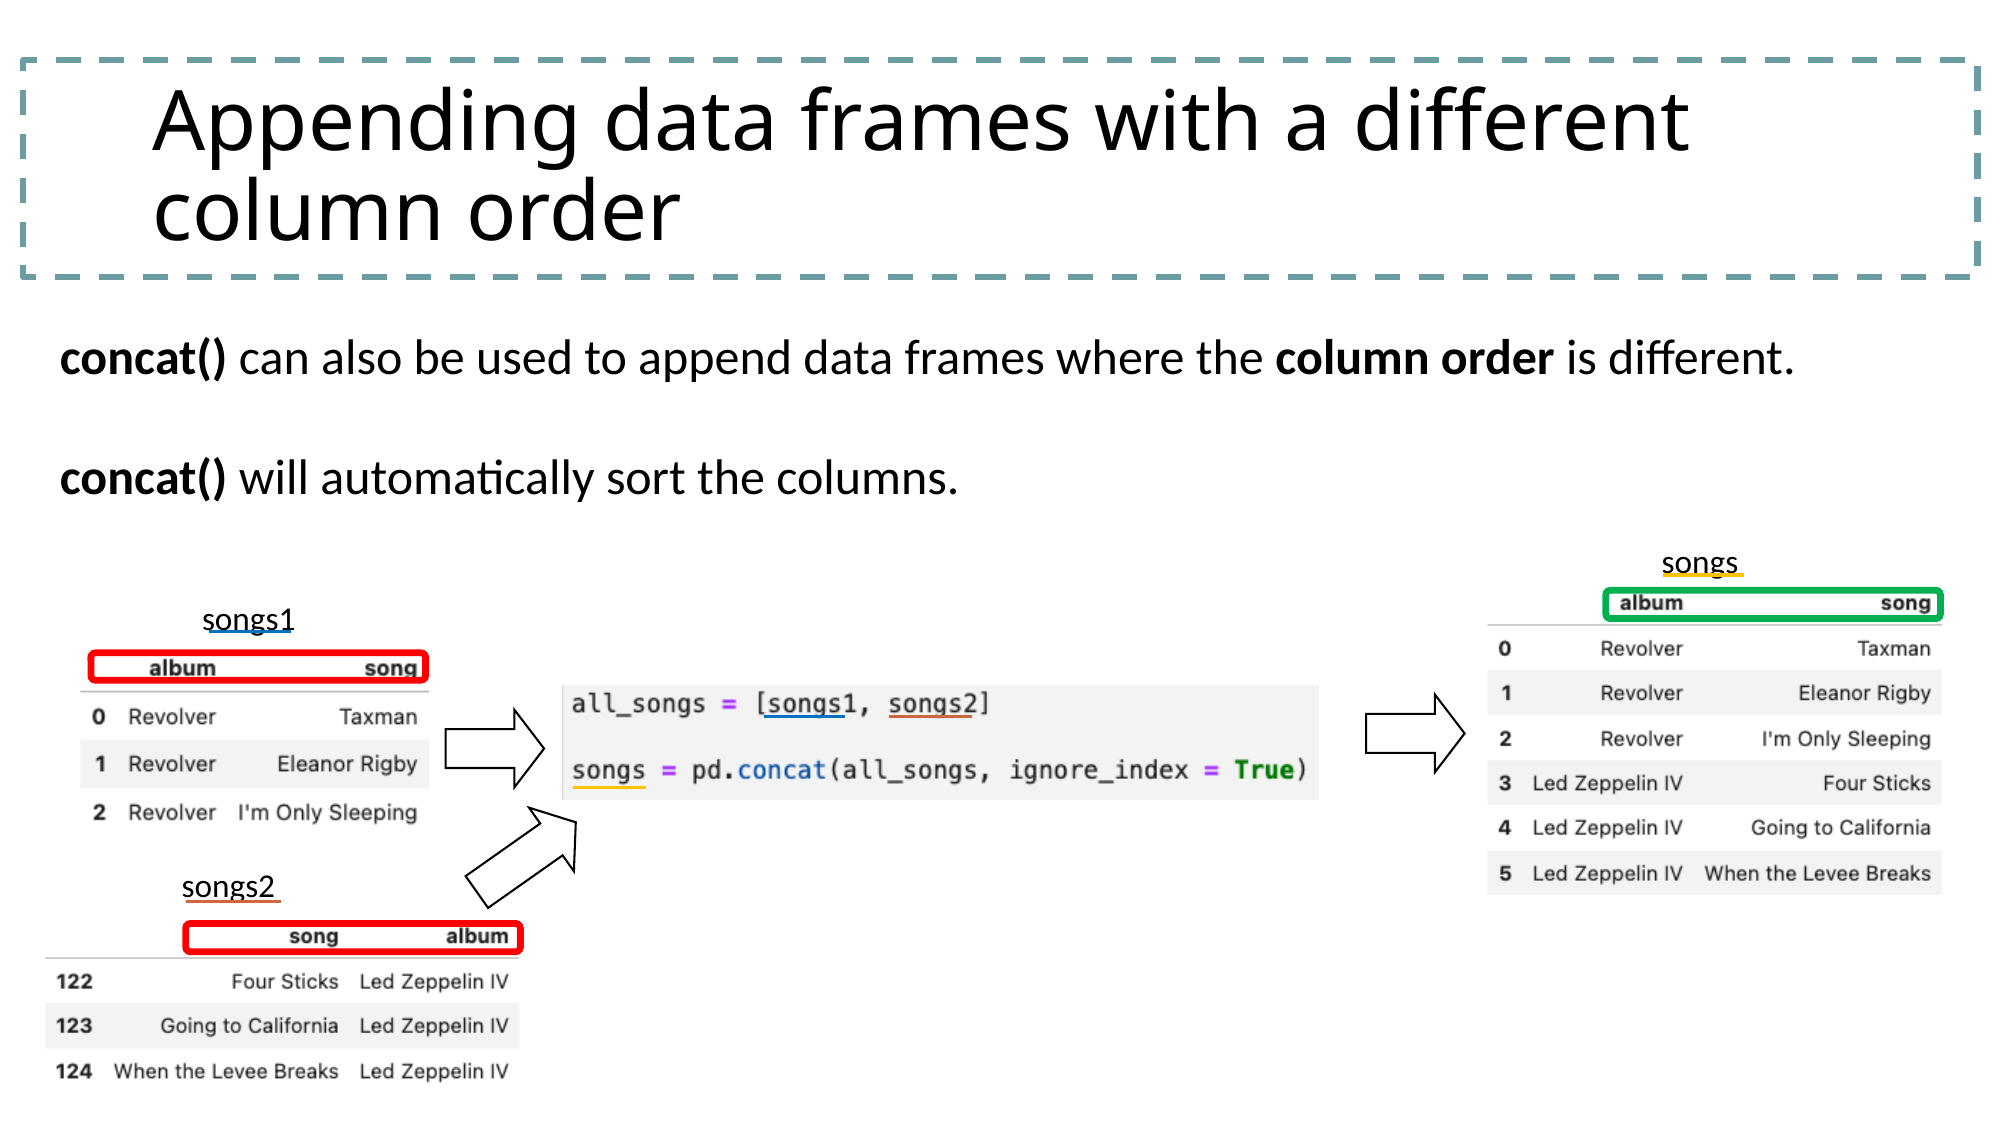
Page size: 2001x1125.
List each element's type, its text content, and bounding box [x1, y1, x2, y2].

picture [561, 685, 1319, 800]
text_box [464, 805, 577, 910]
picture [1482, 580, 1958, 908]
text_box songs2 [166, 857, 386, 912]
text_box concat() can also be used to append data frames where the column order is different. concat() will automatically sort the columns. [45, 316, 1972, 512]
text_box [446, 706, 546, 791]
text_box songs1 [187, 589, 406, 644]
picture [37, 912, 525, 1090]
text_box [1365, 691, 1466, 776]
title Appending data frames with a different column order [137, 59, 1967, 278]
picture [70, 644, 446, 840]
text_box songs [1646, 532, 1866, 580]
